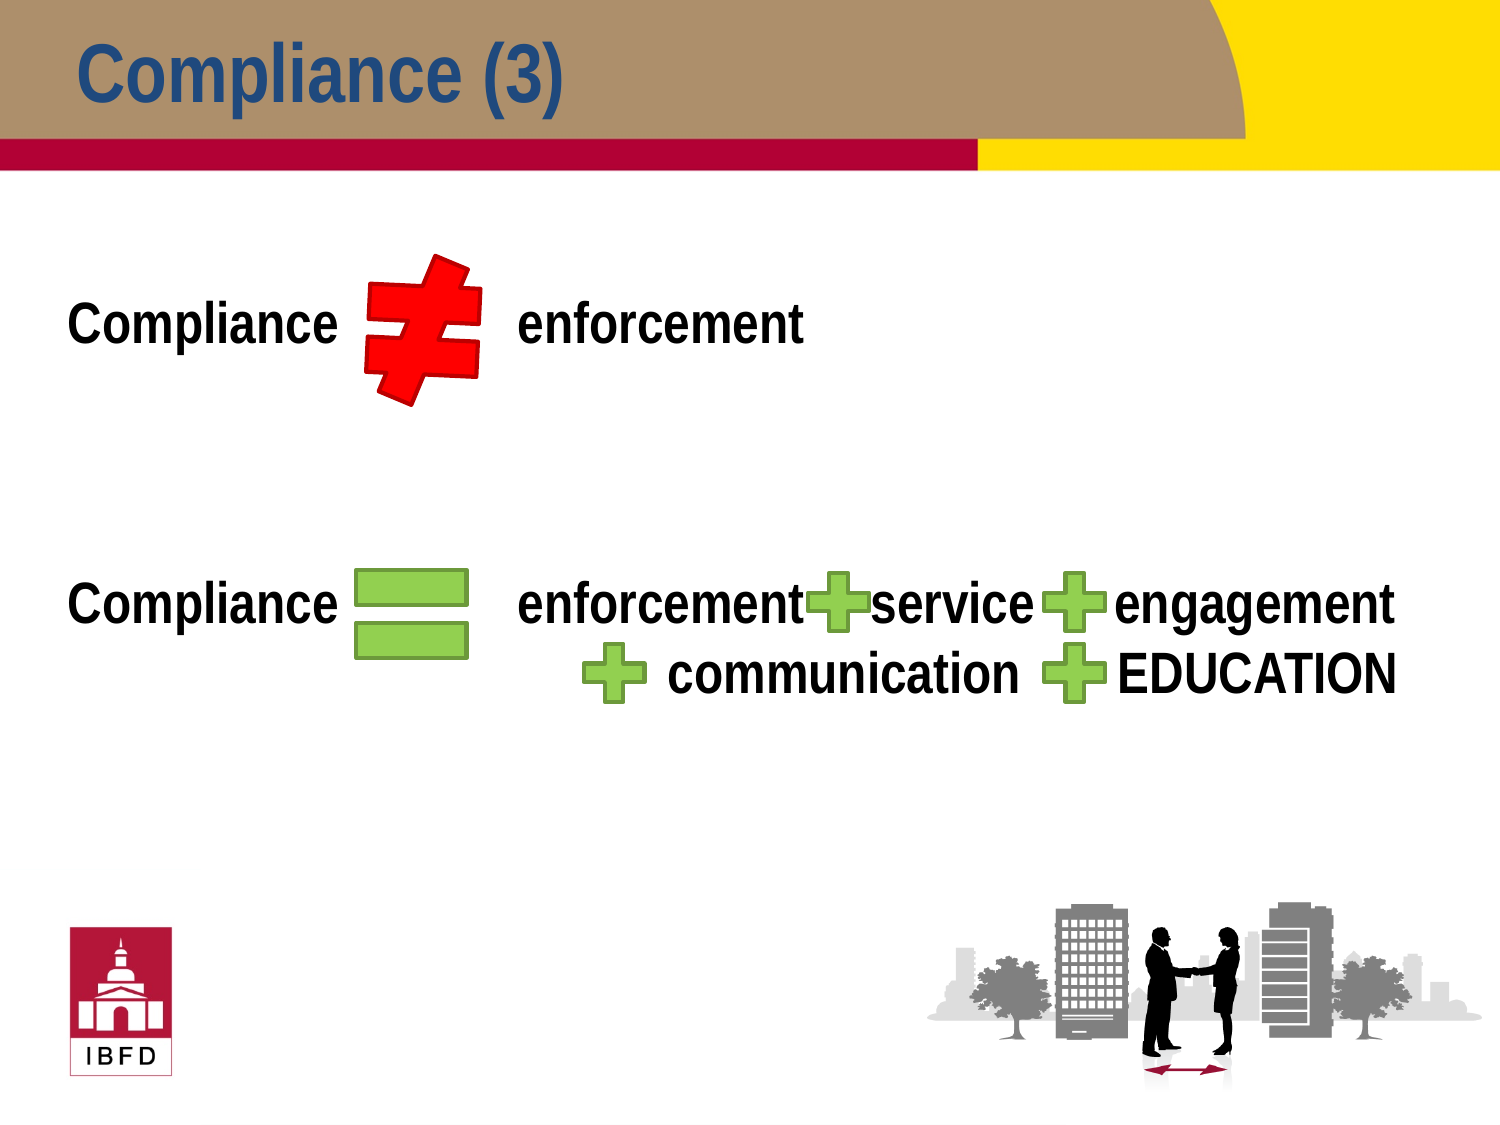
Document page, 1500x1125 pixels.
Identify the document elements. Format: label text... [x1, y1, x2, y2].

text_box [1042, 642, 1107, 704]
text_box Compliance enforcement Compliance enforcement service engagement communication EDUCATION [53, 208, 1424, 773]
title Compliance (3) [61, 24, 1200, 114]
text_box [582, 642, 647, 704]
text_box [354, 621, 469, 660]
text_box [806, 571, 871, 633]
picture [0, 0, 1500, 1125]
text_box [1042, 571, 1107, 633]
text_box [364, 253, 483, 407]
text_box [354, 568, 469, 607]
